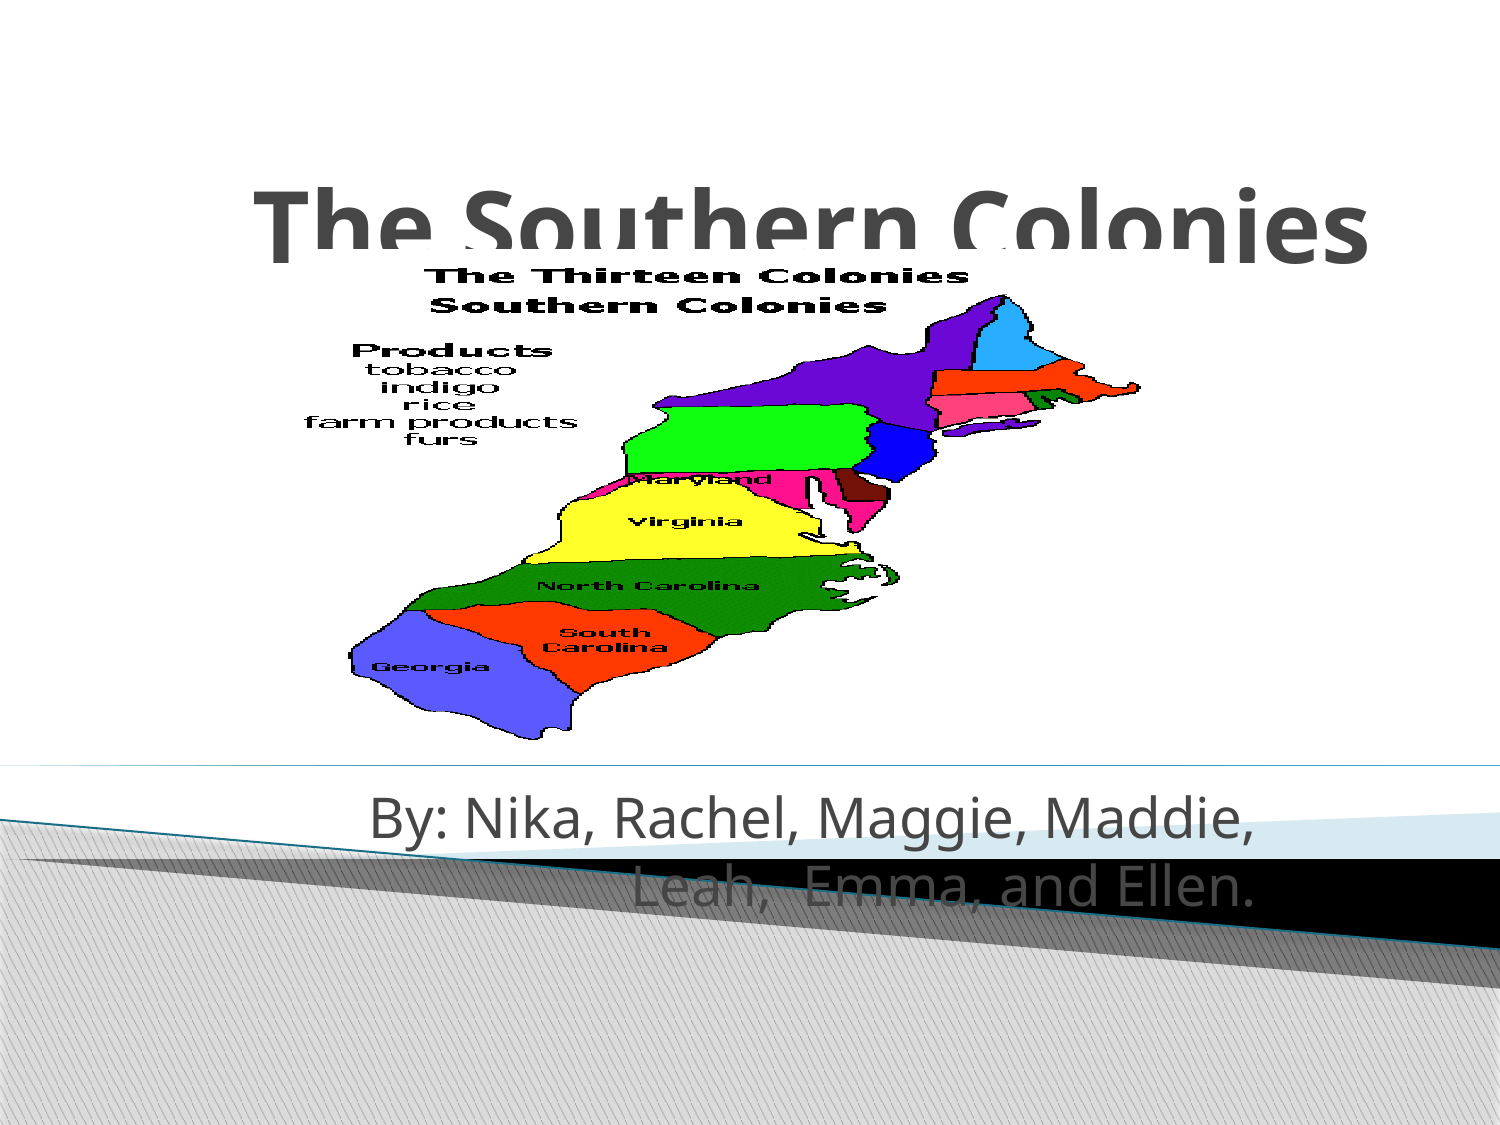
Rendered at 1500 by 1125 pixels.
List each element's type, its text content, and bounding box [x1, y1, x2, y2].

title The Southern Colonies [112, 50, 1388, 292]
subtitle By: Nika, Rachel, Maggie, Maddie, Leah, Emma, and Ellen. [225, 774, 1275, 1063]
picture [5, 859, 225, 878]
picture [1275, 932, 1500, 989]
picture [299, 249, 1201, 746]
